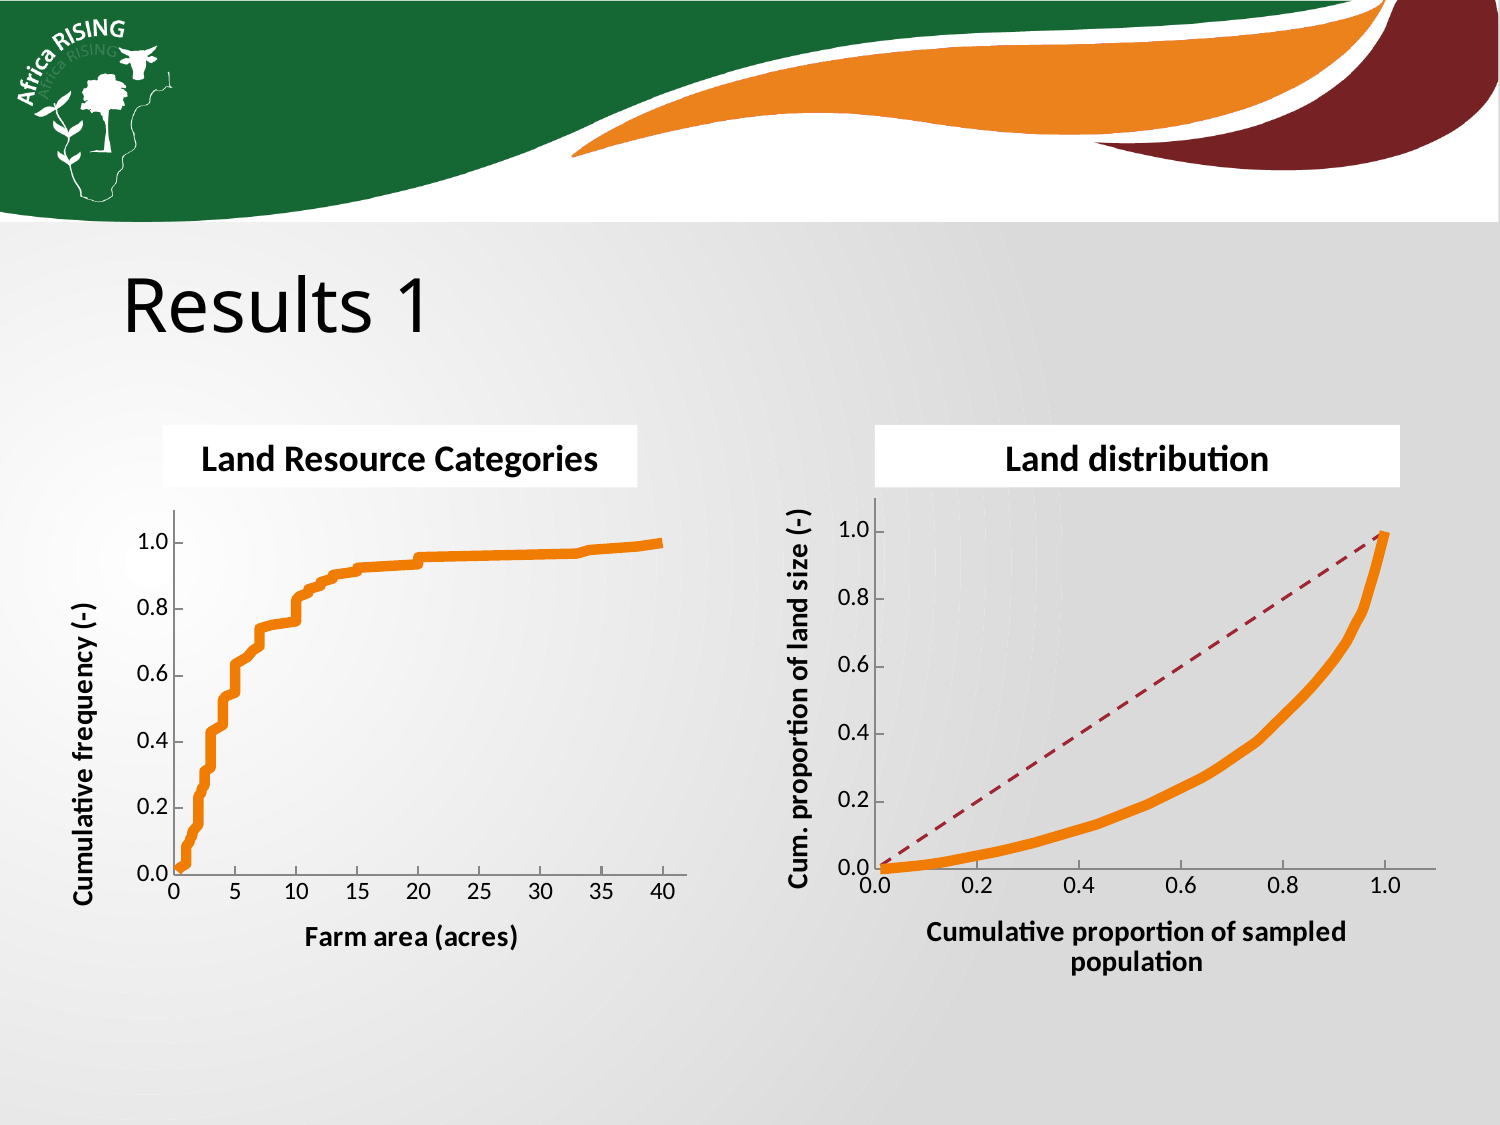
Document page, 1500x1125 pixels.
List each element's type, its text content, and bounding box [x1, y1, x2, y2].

list Results 1 [87, 249, 1363, 388]
chart [749, 486, 1451, 1013]
picture [0, 0, 1499, 222]
text_box Land Resource Categories [160, 423, 640, 489]
chart [49, 499, 701, 988]
text_box Land distribution [873, 423, 1402, 479]
